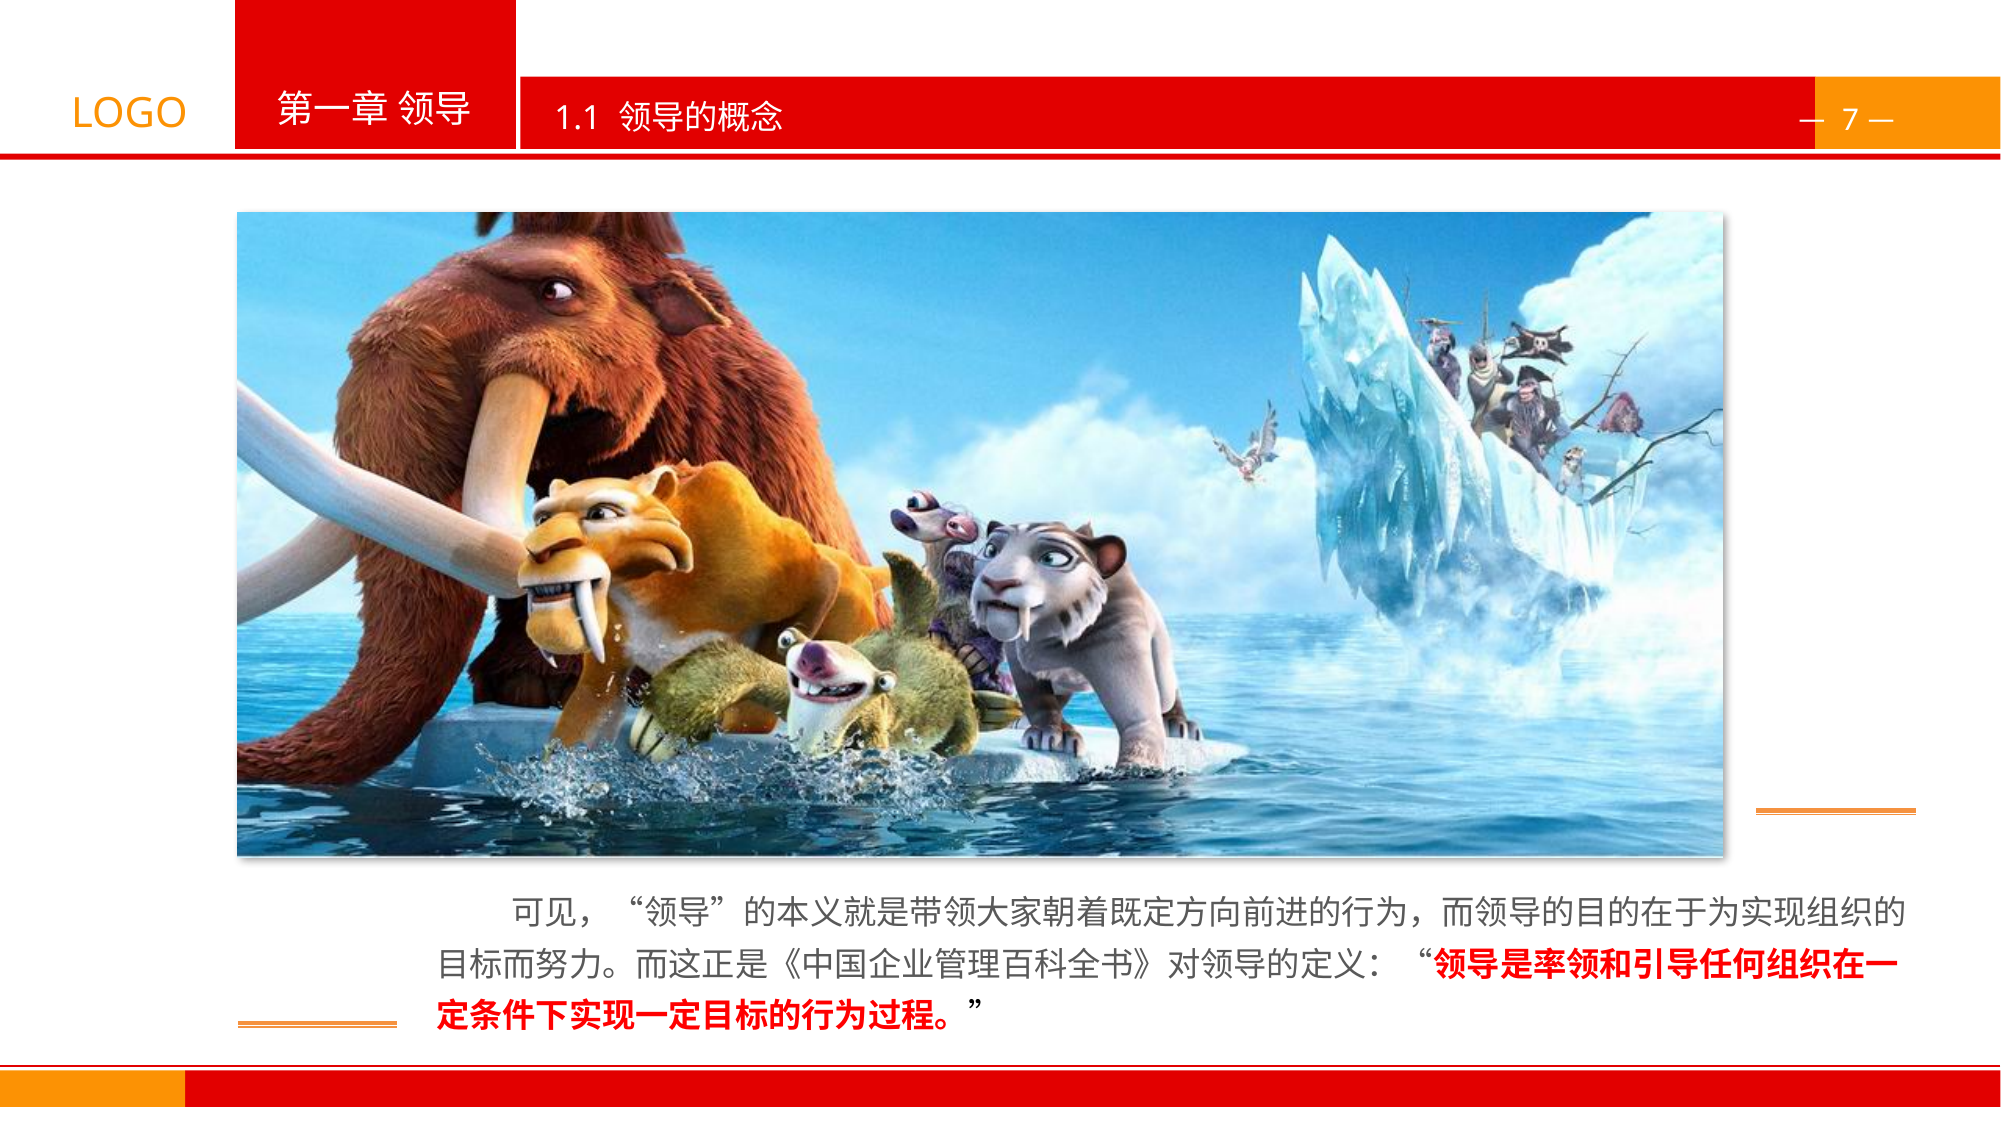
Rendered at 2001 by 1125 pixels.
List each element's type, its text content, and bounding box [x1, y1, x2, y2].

picture [237, 212, 1723, 858]
text_box 可见，“领导”的本义就是带领大家朝着既定方向前进的行为，而领导的目的在于为实现组织的目标而努力。而这正是《中国企业管理百科全书》对领导的定义：“领导是率领和引导任何组织在一定条件下实现一定目标的行为过程。” [421, 871, 1946, 1042]
